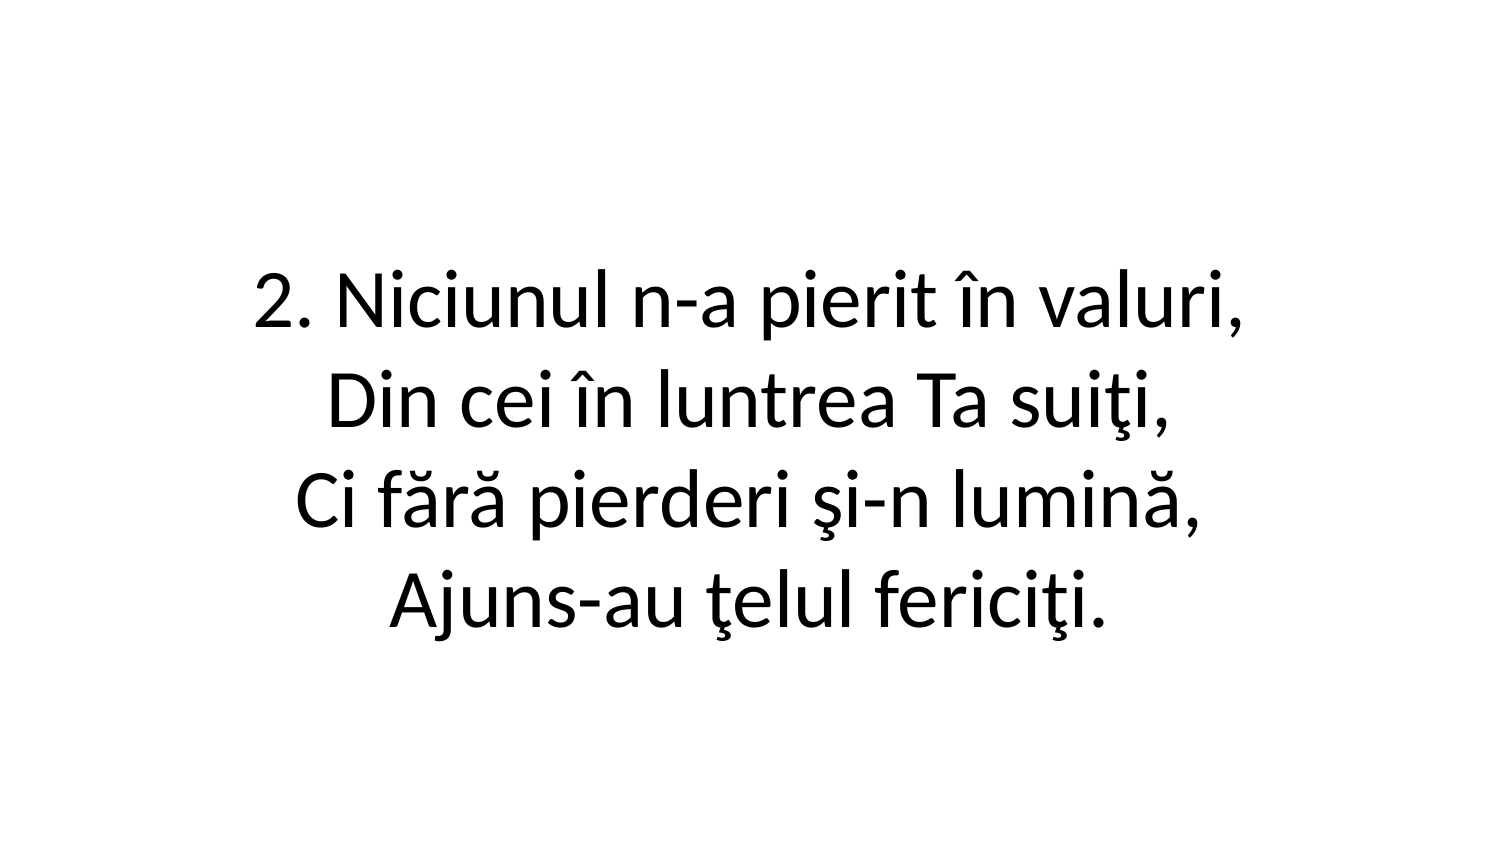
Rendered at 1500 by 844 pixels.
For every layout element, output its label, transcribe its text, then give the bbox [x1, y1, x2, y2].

text_box 2. Niciunul n-a pierit în valuri, Din cei în luntrea Ta suiţi, Ci fără pierderi şi-n lumină, Ajuns-au ţelul fericiţi. [237, 192, 1263, 652]
